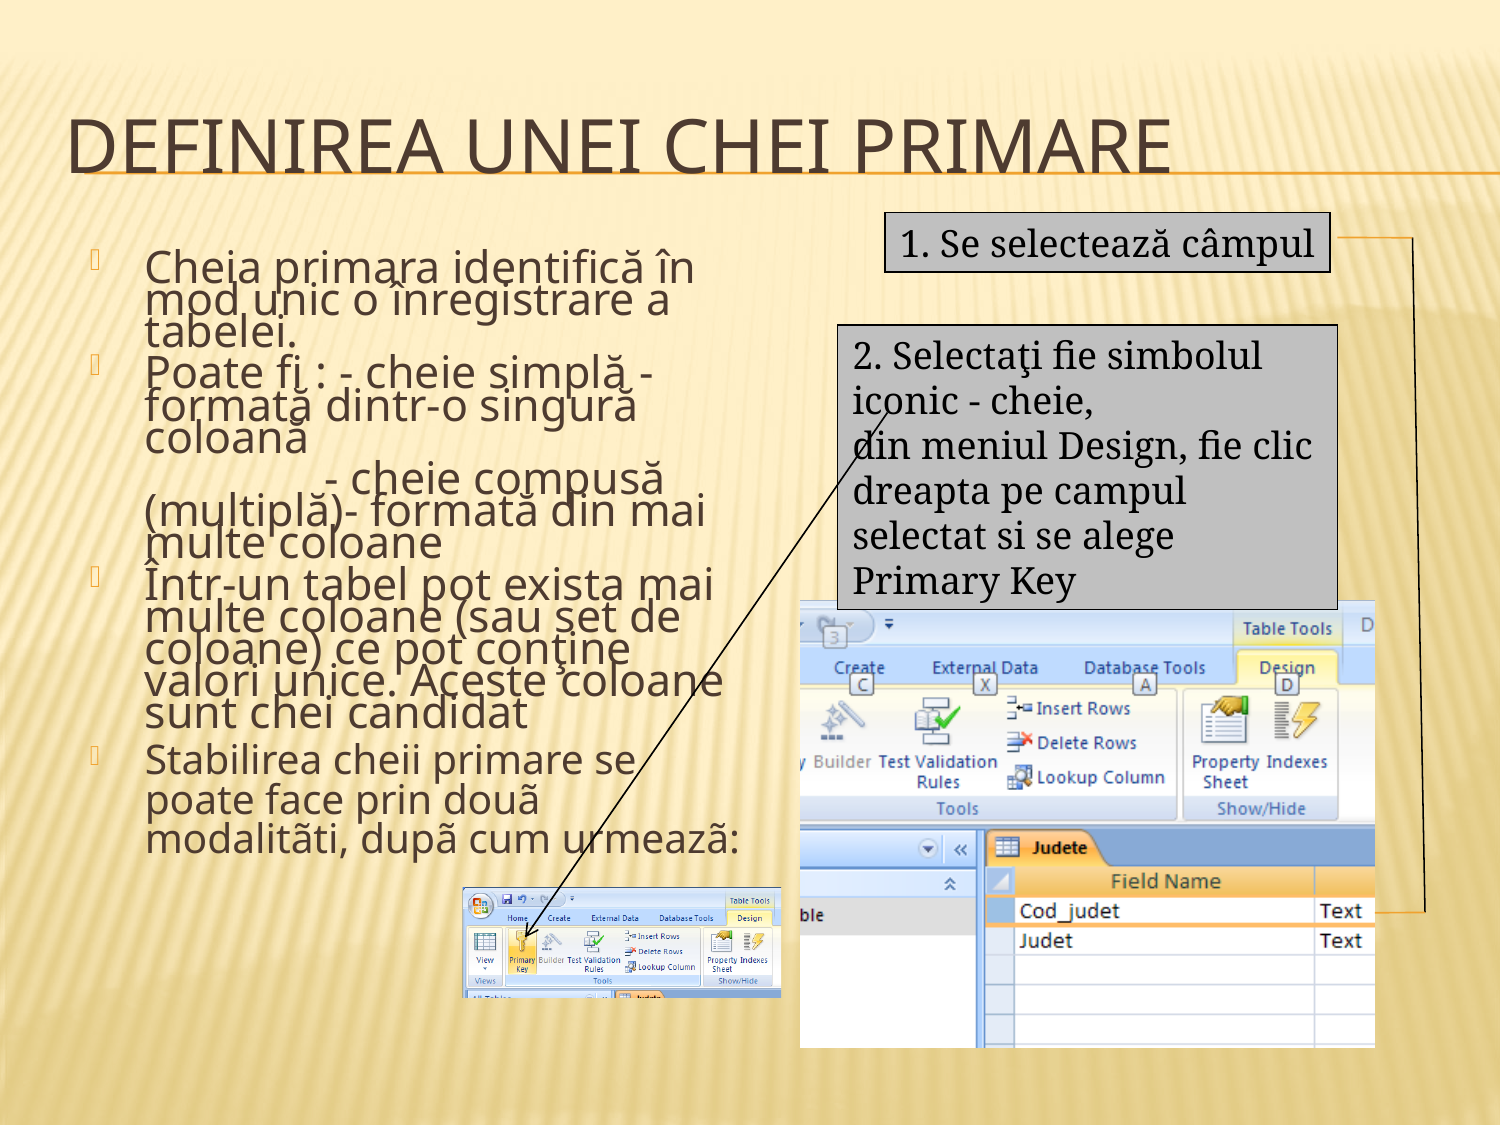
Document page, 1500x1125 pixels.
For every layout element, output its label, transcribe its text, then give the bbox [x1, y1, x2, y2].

picture [799, 599, 1376, 1048]
list Cheia primara identifică în mod unic o înregistrare a tabelei. Poate fi : - cheie simplă -formată dintr-o singură coloană - cheie compusă (multiplă)- formată din mai multe coloane Într-un tabel pot exista mai multe coloane (sau set de coloane) ce pot conţine valori unice. Aceste coloane sunt chei candidat Stabilirea cheii primare se poate face prin douã modalitãti, dupã cum urmeazã: [75, 249, 763, 900]
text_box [443, 493, 969, 857]
text_box 2. Selectaţi fie simbolul iconic - cheie, din meniul Design, fie clic dreapta pe campul selectat si se alege Primary Key [837, 324, 1338, 597]
picture [462, 887, 782, 998]
title Definirea unei chei primare [50, 75, 1475, 213]
text_box 1. Se selectează câmpul [884, 212, 1330, 273]
